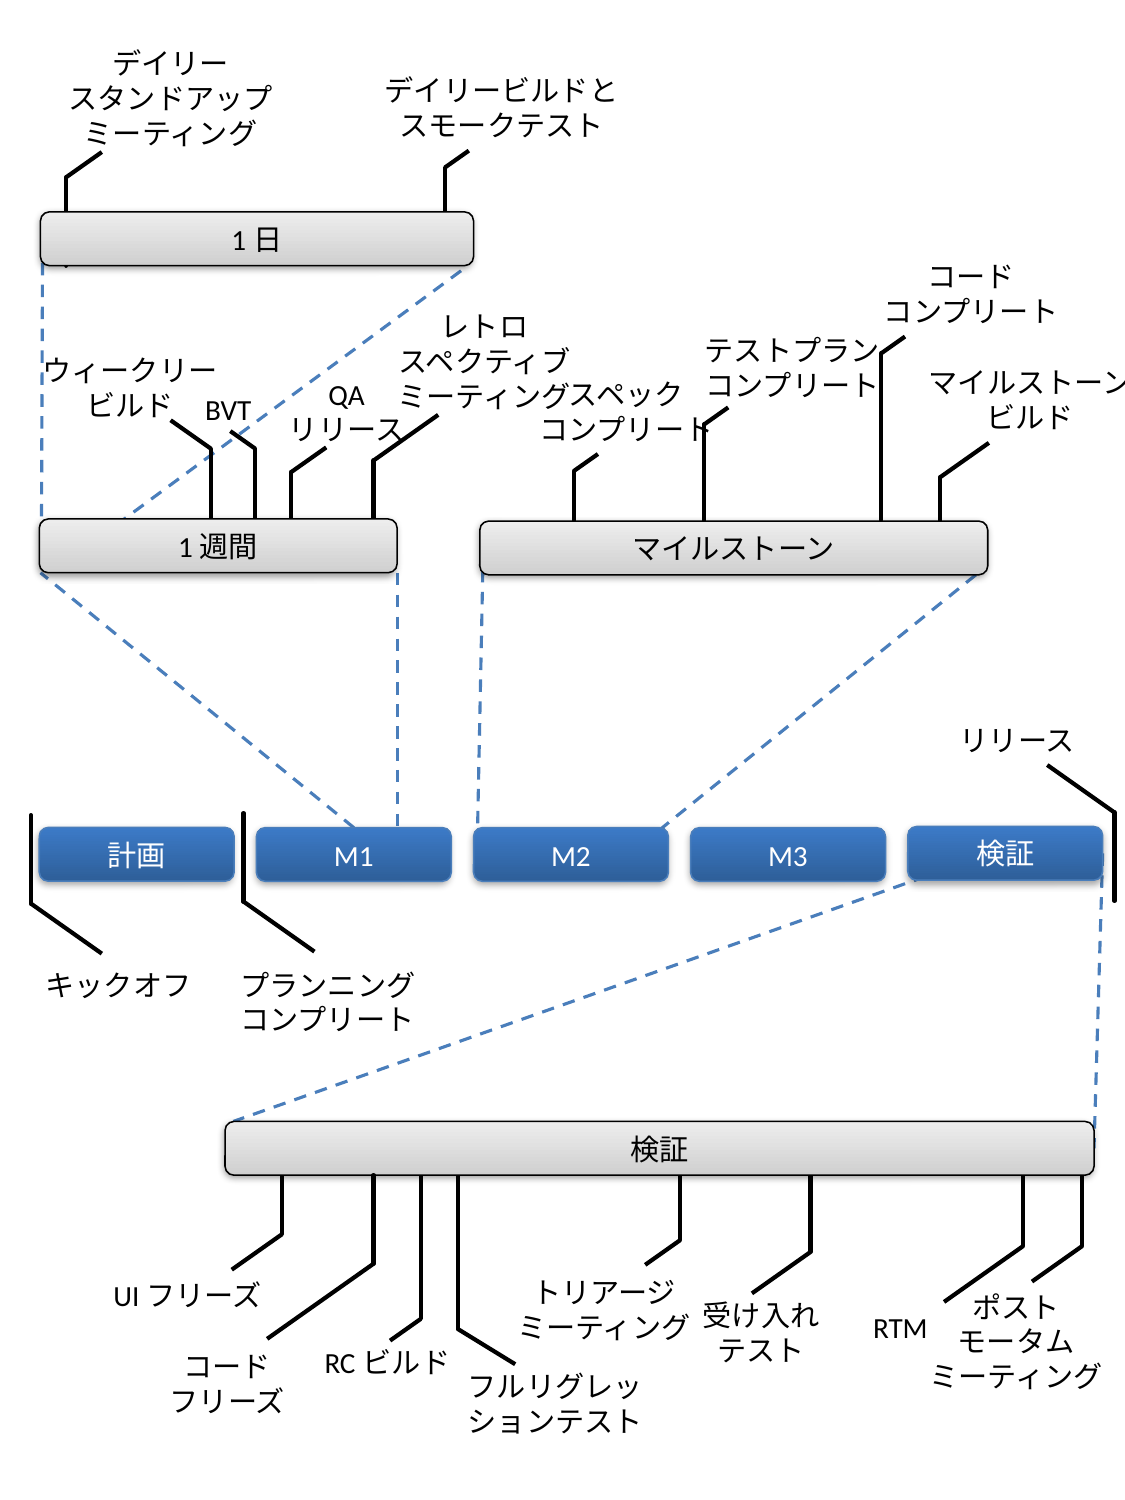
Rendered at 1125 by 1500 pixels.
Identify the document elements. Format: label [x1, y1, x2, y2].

text_box [30, 37, 1125, 1448]
